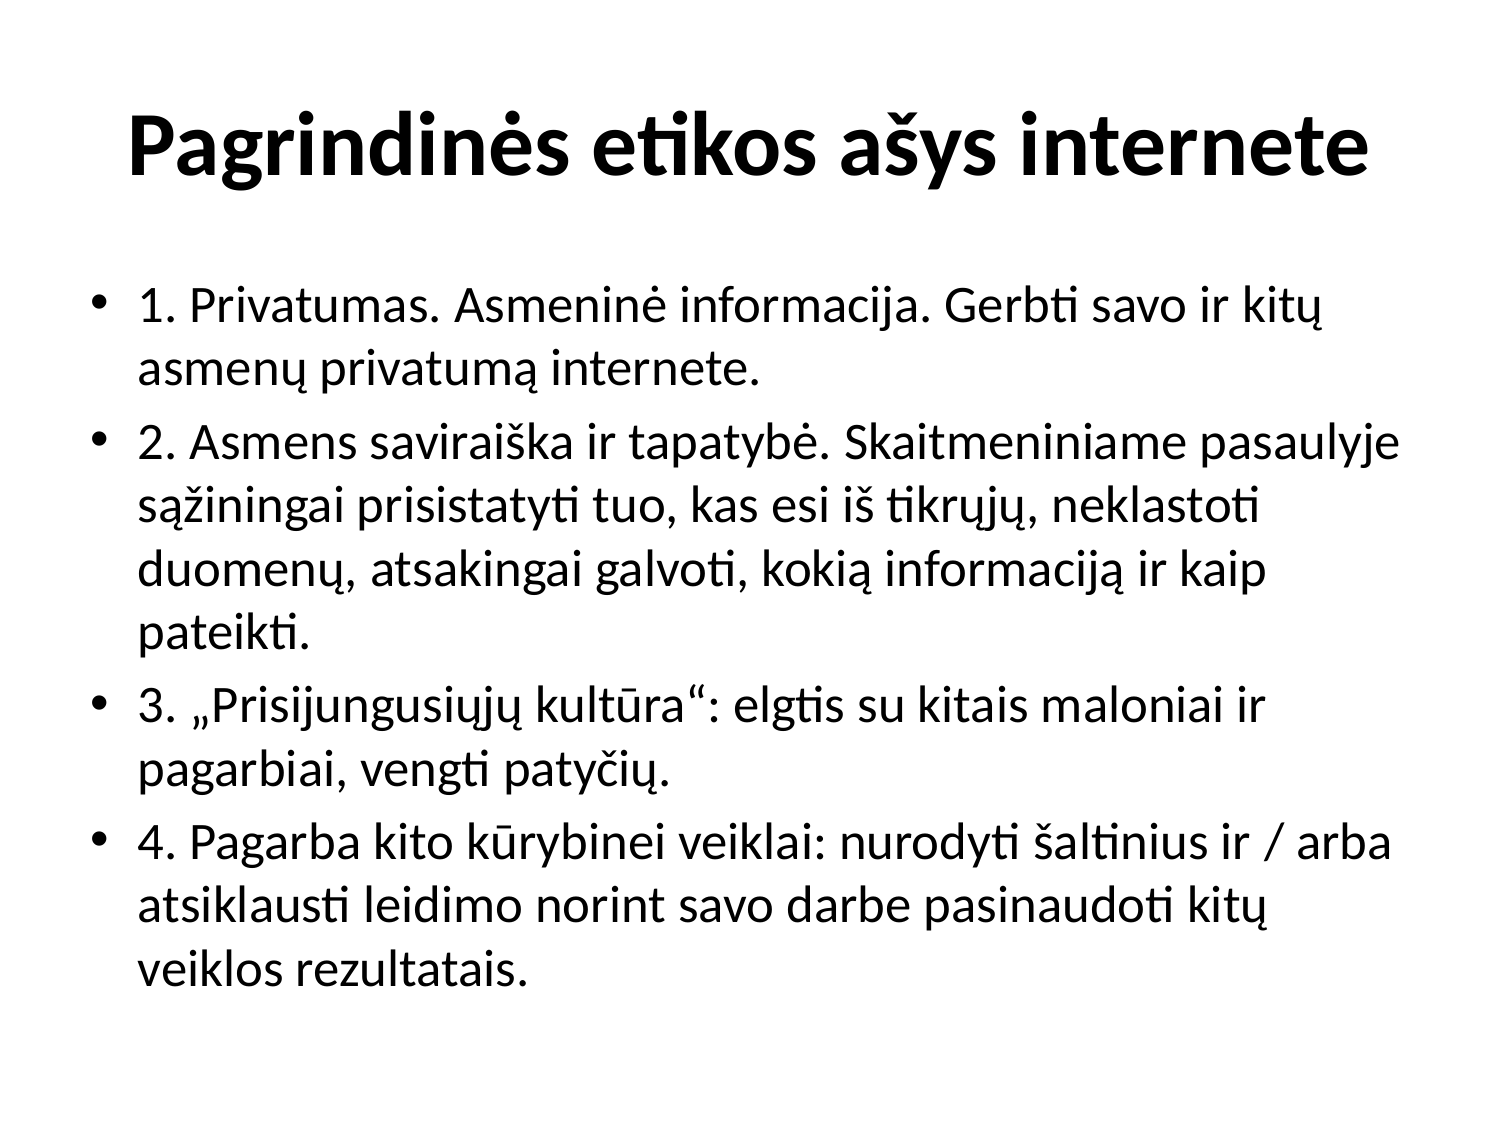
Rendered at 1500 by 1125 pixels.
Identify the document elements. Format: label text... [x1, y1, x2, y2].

title Pagrindinės etikos ašys internete [74, 44, 1426, 233]
list 1. Privatumas. Asmeninė informacija. Gerbti savo ir kitų asmenų privatumą internete. 2. Asmens saviraiška ir tapatybė. Skaitmeniniame pasaulyje sąžiningai prisistatyti tuo, kas esi iš tikrųjų, neklastoti duomenų, atsakingai galvoti, kokią informaciją ir kaip pateikti. 3. „Prisijungusiųjų kultūra“: elgtis su kitais maloniai ir pagarbiai, vengti patyčių. 4. Pagarba kito kūrybinei veiklai: nurodyti šaltinius ir / arba atsiklausti leidimo norint savo darbe pasinaudoti kitų veiklos rezultatais. [74, 262, 1426, 1006]
